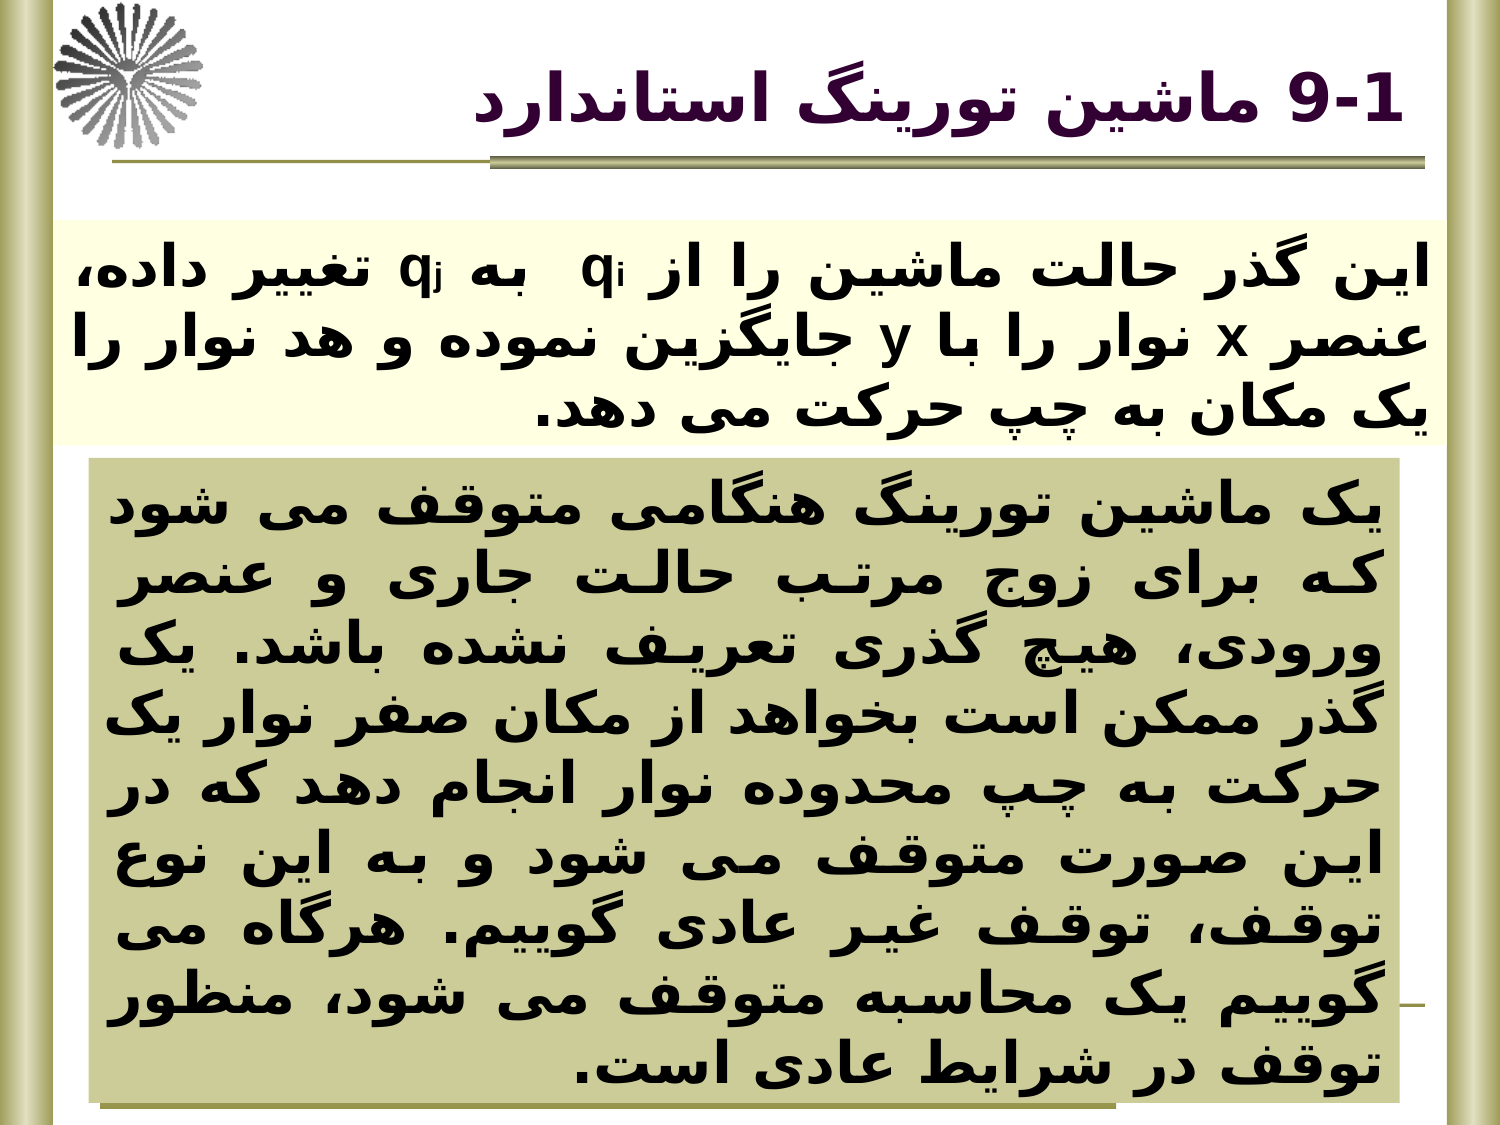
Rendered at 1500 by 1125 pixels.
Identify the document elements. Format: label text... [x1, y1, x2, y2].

text_box این گذر حالت ماشین را از qi به qj تغییر داده، عنصر x نوار را با y جایگزین نموده و هد نوار را یک مکان به چپ حرکت می دهد. [53, 220, 1447, 446]
text_box یک ماشین تورینگ هنگامی متوقف می شود که برای زوج مرتب حالت جاری و عنصر ورودی، هیچ گذری تعریف نشده باشد. یک گذر ممکن است بخواهد از مکان صفر نوار یک حرکت به چپ محدوده نوار انجام دهد که در این صورت متوقف می شود و به این نوع توقف، توقف غیر عادی گوییم. هرگاه می گوییم یک محاسبه متوقف می شود، منظور توقف در شرایط عادی است. [88, 457, 1400, 1103]
title 9-1 ماشین تورینگ استاندارد [147, 42, 1423, 147]
